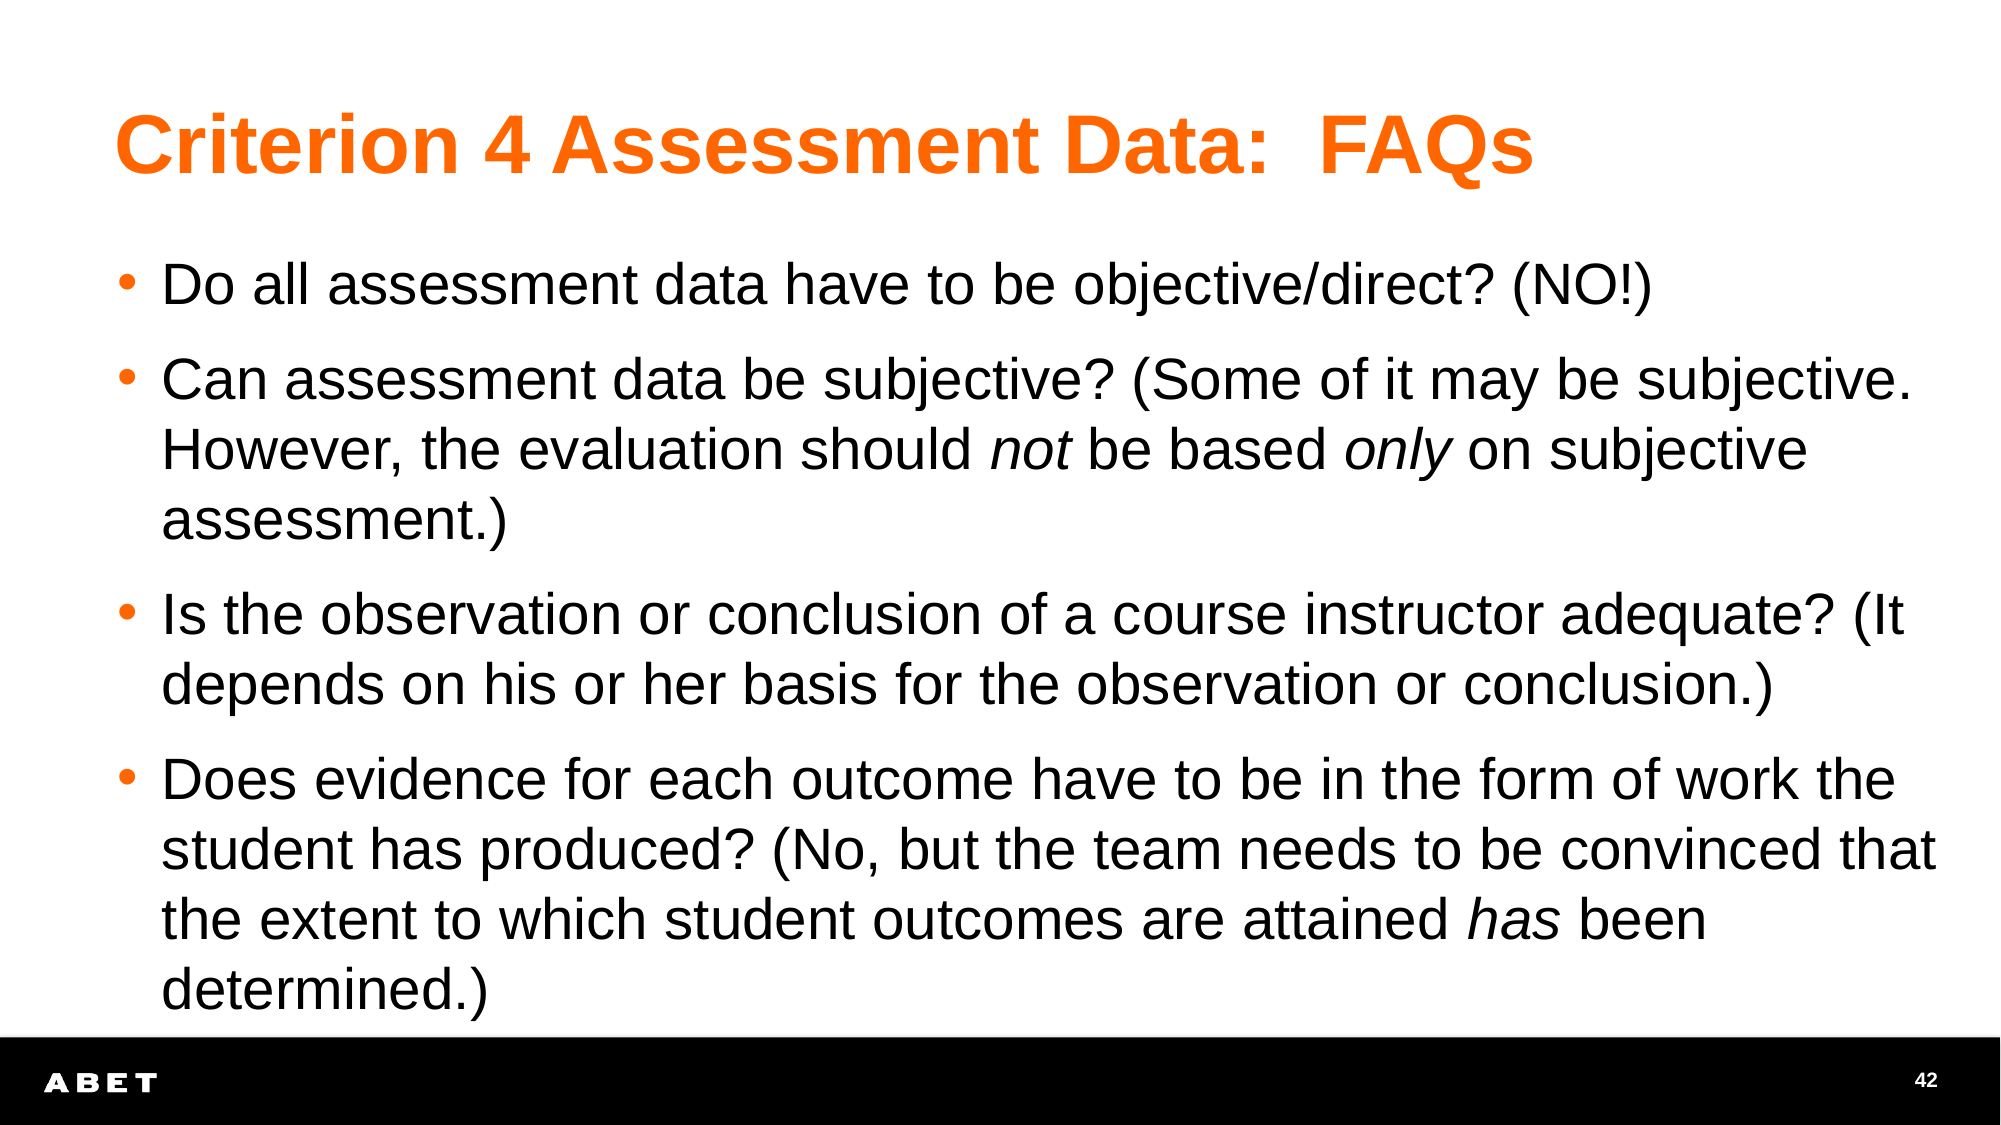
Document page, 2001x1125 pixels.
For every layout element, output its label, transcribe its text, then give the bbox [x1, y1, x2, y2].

list Do all assessment data have to be objective/direct? (NO!) Can assessment data be subjective? (Some of it may be subjective. However, the evaluation should not be based only on subjective assessment.) Is the observation or conclusion of a course instructor adequate? (It depends on his or her basis for the observation or conclusion.) Does evidence for each outcome have to be in the form of work the student has produced? (No, but the team needs to be convinced that the extent to which student outcomes are attained has been determined.) [99, 238, 1956, 969]
picture [16, 1052, 184, 1113]
title Criterion 4 Assessment Data: FAQs [99, 82, 1900, 213]
